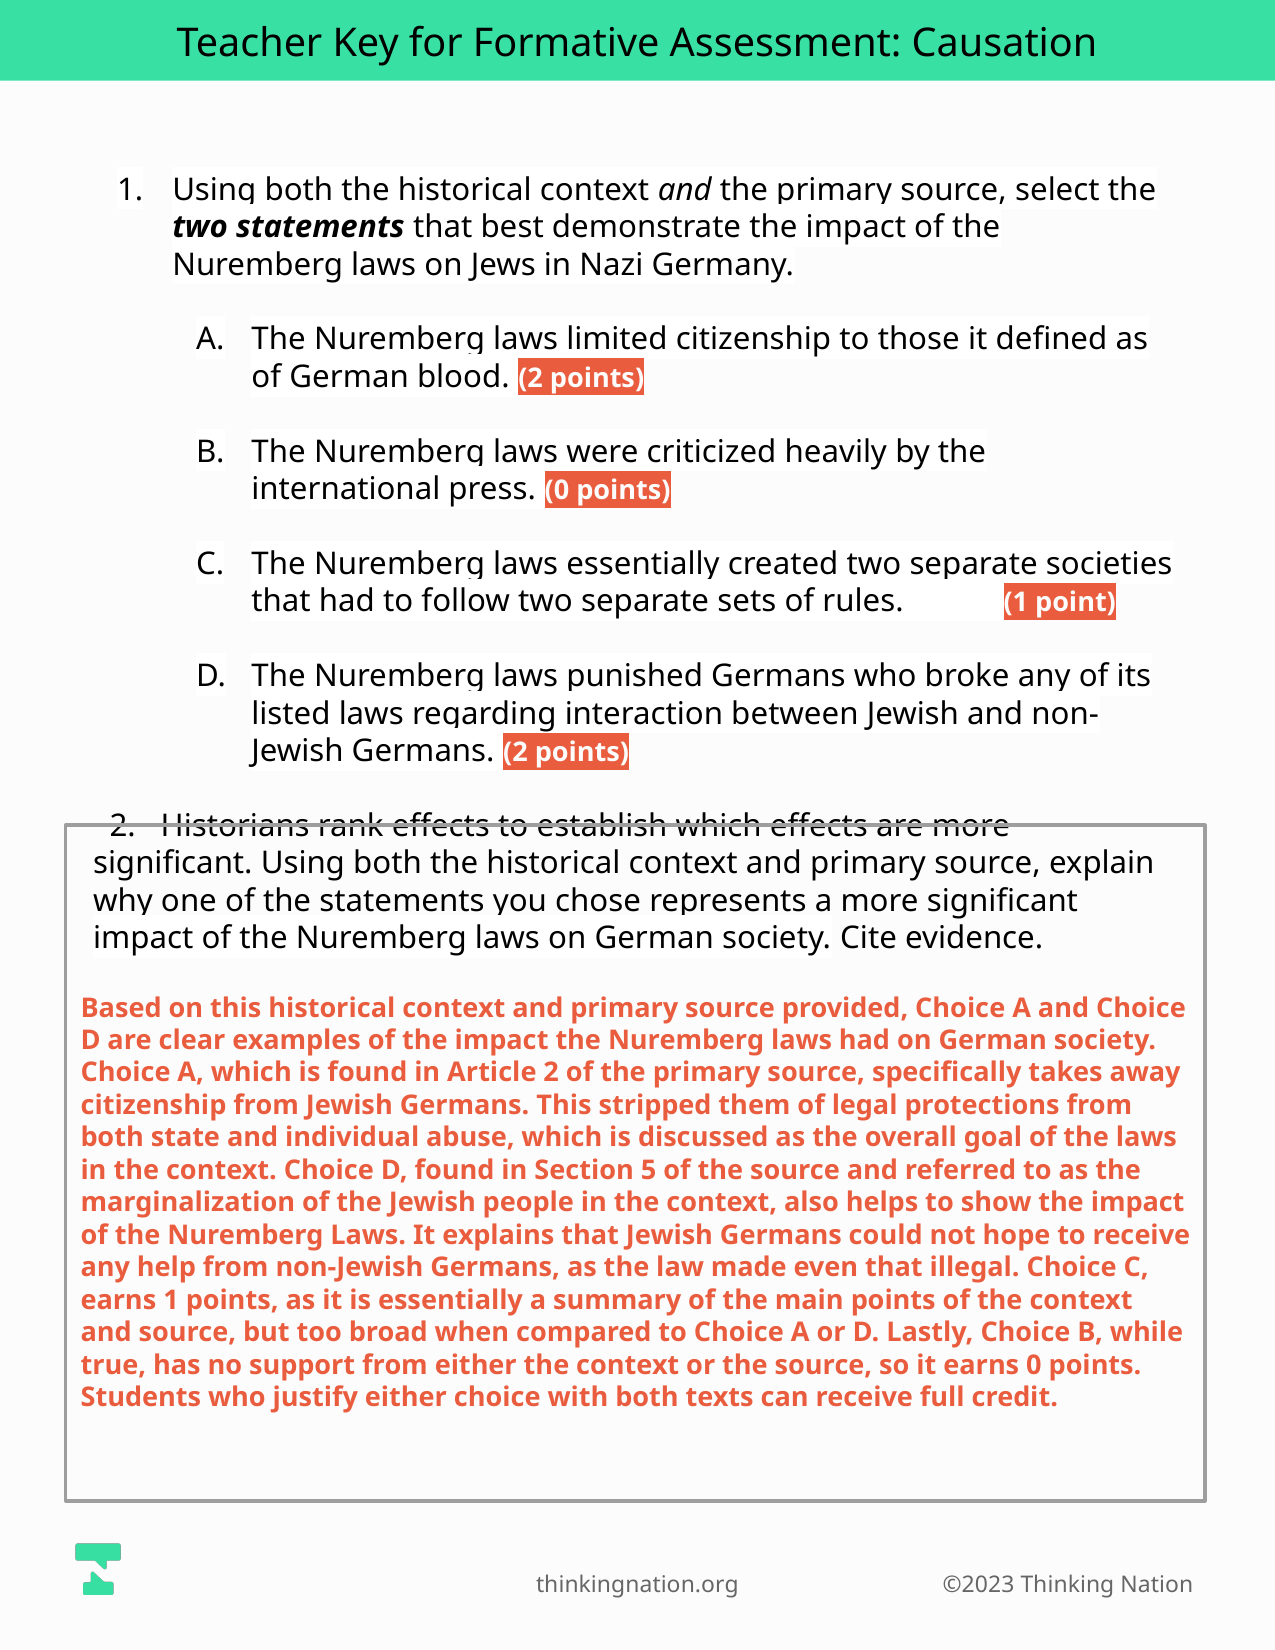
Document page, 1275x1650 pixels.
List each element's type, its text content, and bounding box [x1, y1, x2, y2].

text_box Teacher Key for Formative Assessment: Causation [0, 0, 1275, 81]
text_box thinkingnation.org [486, 1553, 789, 1605]
text_box Based on this historical context and primary source provided, Choice A and Choice D are clear examples of the impact the Nuremberg laws had on German society. Choice A, which is found in Article 2 of the primary source, specifically takes away citizenship from Jewish Germans. This stripped them of legal protections from both state and individual abuse, which is discussed as the overall goal of the laws in the context. Choice D, found in Section 5 of the source and referred to as the marginalization of the Jewish people in the context, also helps to show the impact of the Nuremberg Laws. It explains that Jewish Germans could not hope to receive any help from non-Jewish Germans, as the law made even that illegal. Choice C, earns 1 points, as it is essentially a summary of the main points of the context and source, but too broad when compared to Choice A or D. Lastly, Choice B, while true, has no support from either the context or the source, so it earns 0 points. Students who justify either choice with both texts can receive full credit. [65, 825, 1206, 1501]
text_box ©2023 Thinking Nation [907, 1553, 1210, 1605]
picture [62, 1533, 134, 1605]
text_box Using both the historical context and the primary source, select the two statements that best demonstrate the impact of the Nuremberg laws on Jews in Nazi Germany. The Nuremberg laws limited citizenship to those it defined as of German blood. (2 points) The Nuremberg laws were criticized heavily by the international press. (0 points) The Nuremberg laws essentially created two separate societies that had to follow two separate sets of rules. (1 point) The Nuremberg laws punished Germans who broke any of its listed laws regarding interaction between Jewish and non-Jewish Germans. (2 points) 2. Historians rank effects to establish which effects are more significant. Using both the historical context and primary source, explain why one of the statements you chose represents a more significant impact of the Nuremberg laws on German society. Cite evidence. [77, 152, 1194, 767]
